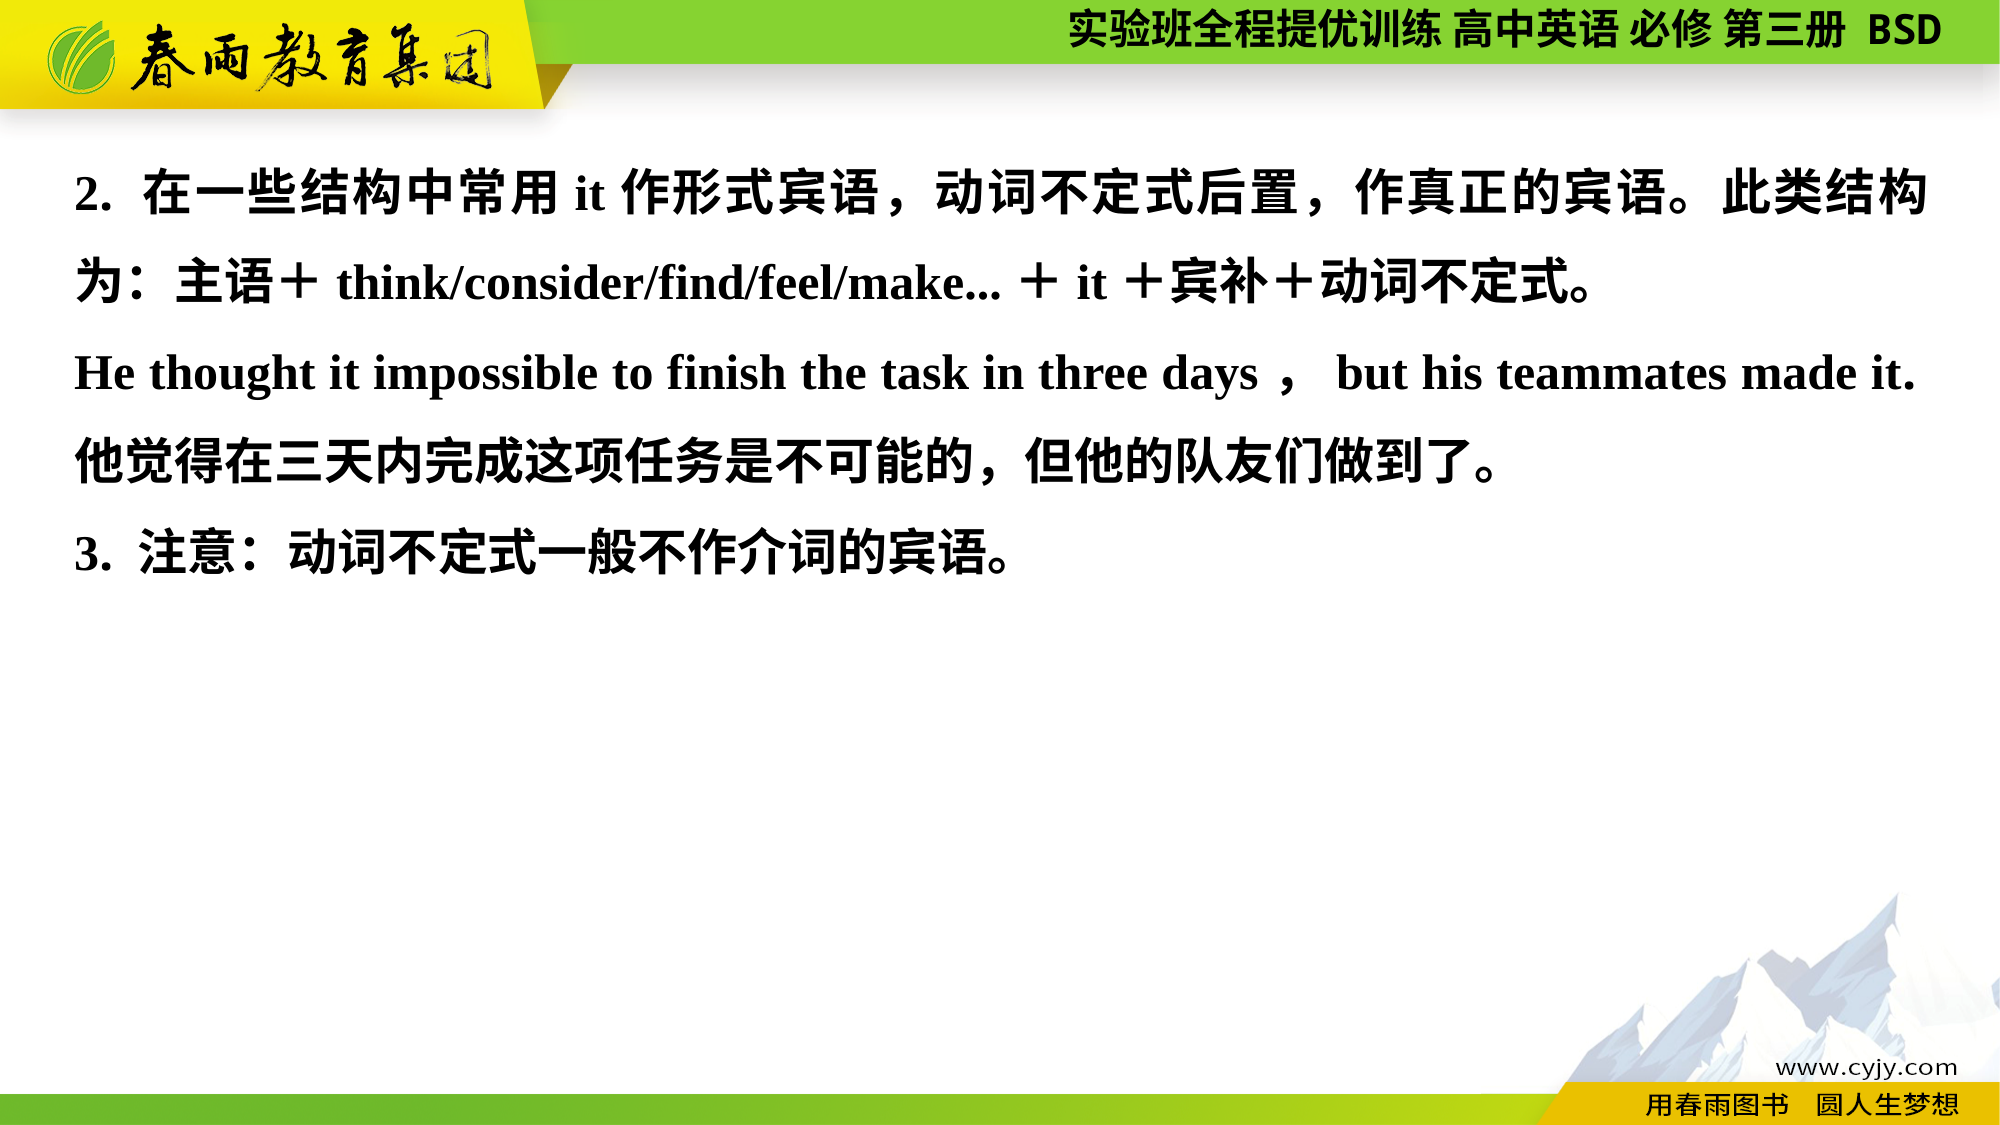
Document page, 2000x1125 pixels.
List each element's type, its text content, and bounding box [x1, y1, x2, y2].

list 2. 在一些结构中常用it作形式宾语，动词不定式后置，作真正的宾语。此类结构为：主语＋think/consider/find/feel/make...＋it＋宾补＋动词不定式。 He thought it impossible to finish the task in three days，but his teammates made it.他觉得在三天内完成这项任务是不可能的，但他的队友们做到了。 3. 注意：动词不定式一般不作介词的宾语。 [59, 122, 1944, 581]
picture [0, 0, 2000, 1125]
